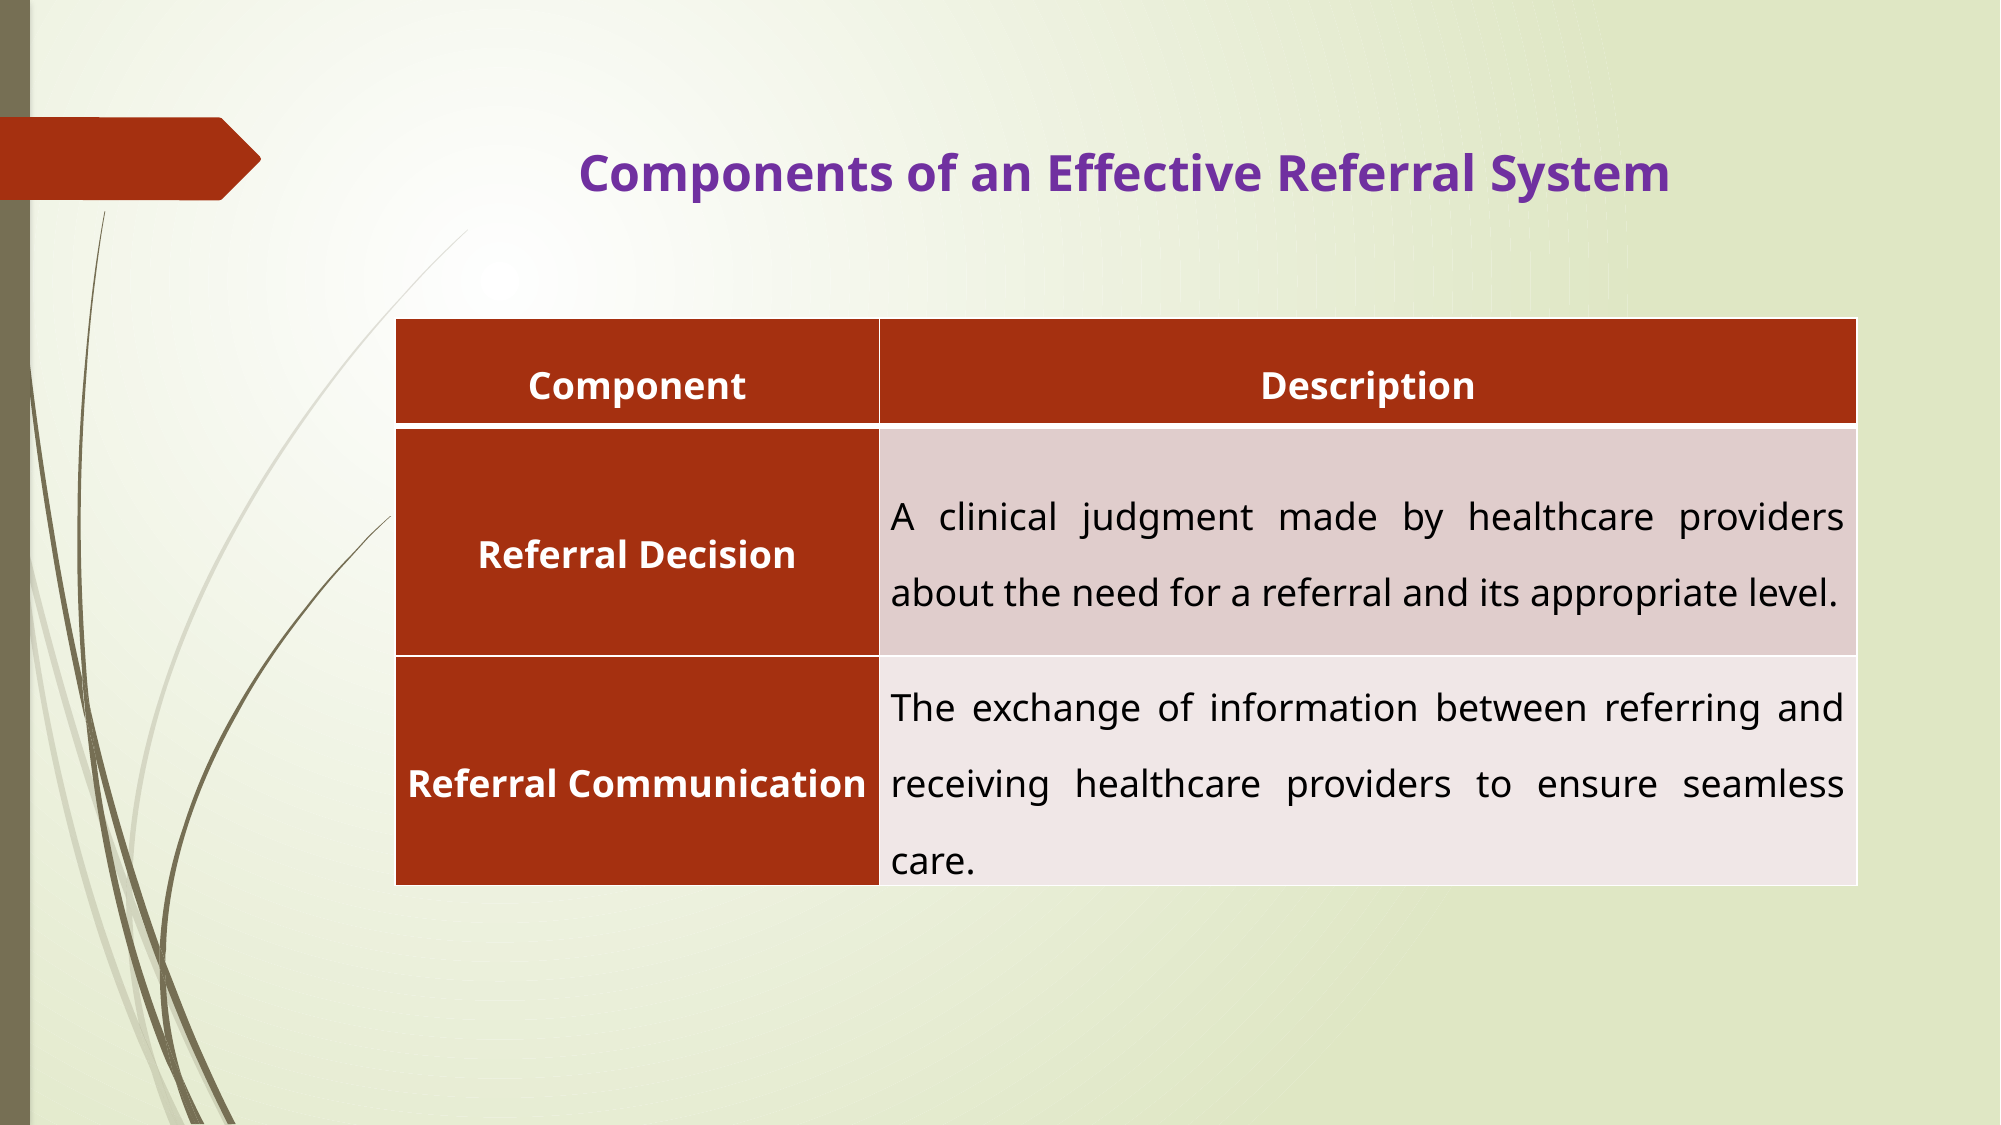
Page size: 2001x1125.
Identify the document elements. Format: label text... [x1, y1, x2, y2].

table_cell A clinical judgment made by healthcare providers about the need for a referral and its appropriate level. [880, 429, 1856, 655]
table_cell The exchange of information between referring and receiving healthcare providers to ensure seamless care. [880, 657, 1856, 885]
table_header Component [396, 319, 879, 423]
table_header Description [880, 319, 1856, 423]
title Components of an Effective Referral System [563, 133, 1689, 240]
table_cell Referral Decision [396, 429, 879, 655]
table_cell Referral Communication [396, 657, 879, 885]
